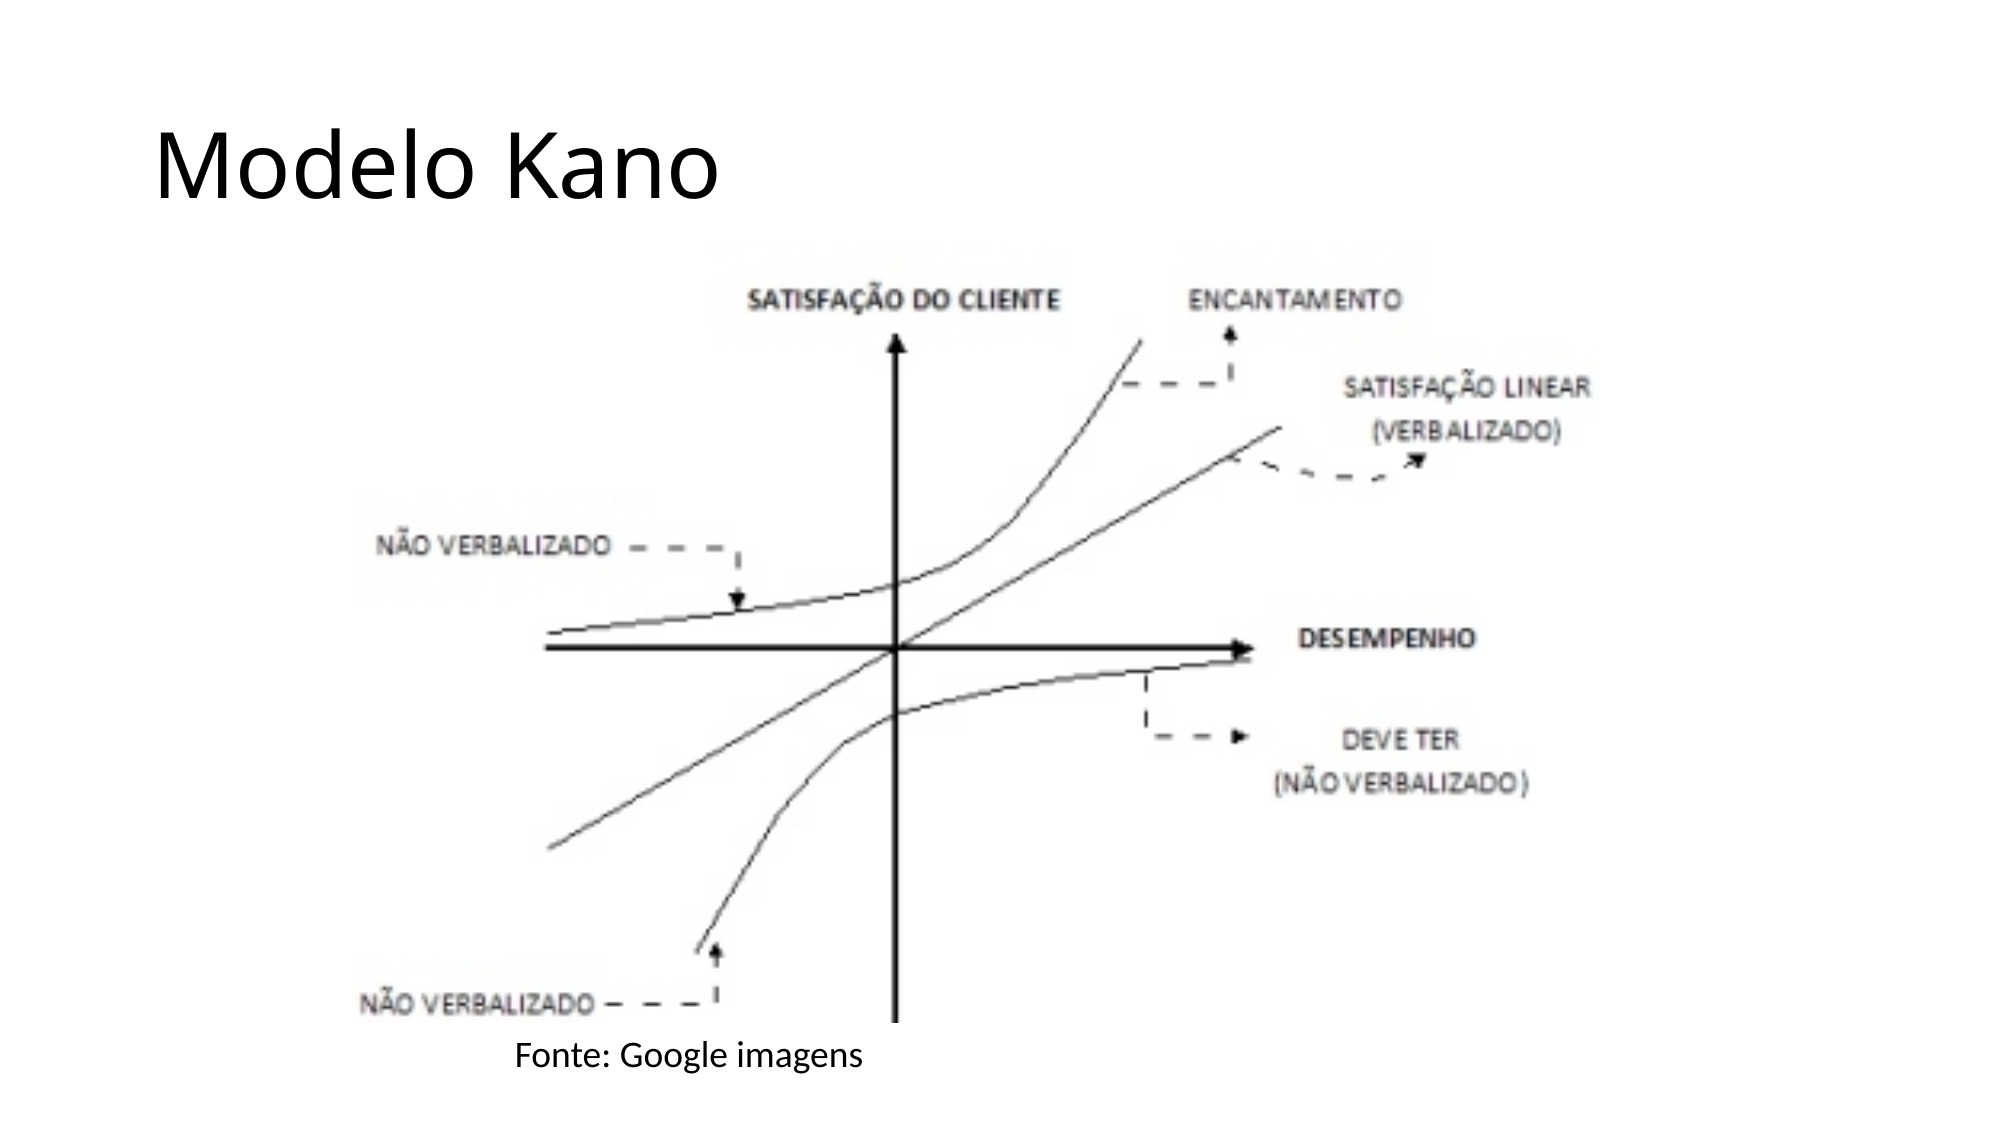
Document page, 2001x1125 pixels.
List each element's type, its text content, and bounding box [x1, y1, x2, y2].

title Modelo Kano [137, 59, 1863, 278]
picture [352, 242, 1600, 1023]
text_box Fonte: Google imagens [499, 1023, 1578, 1083]
